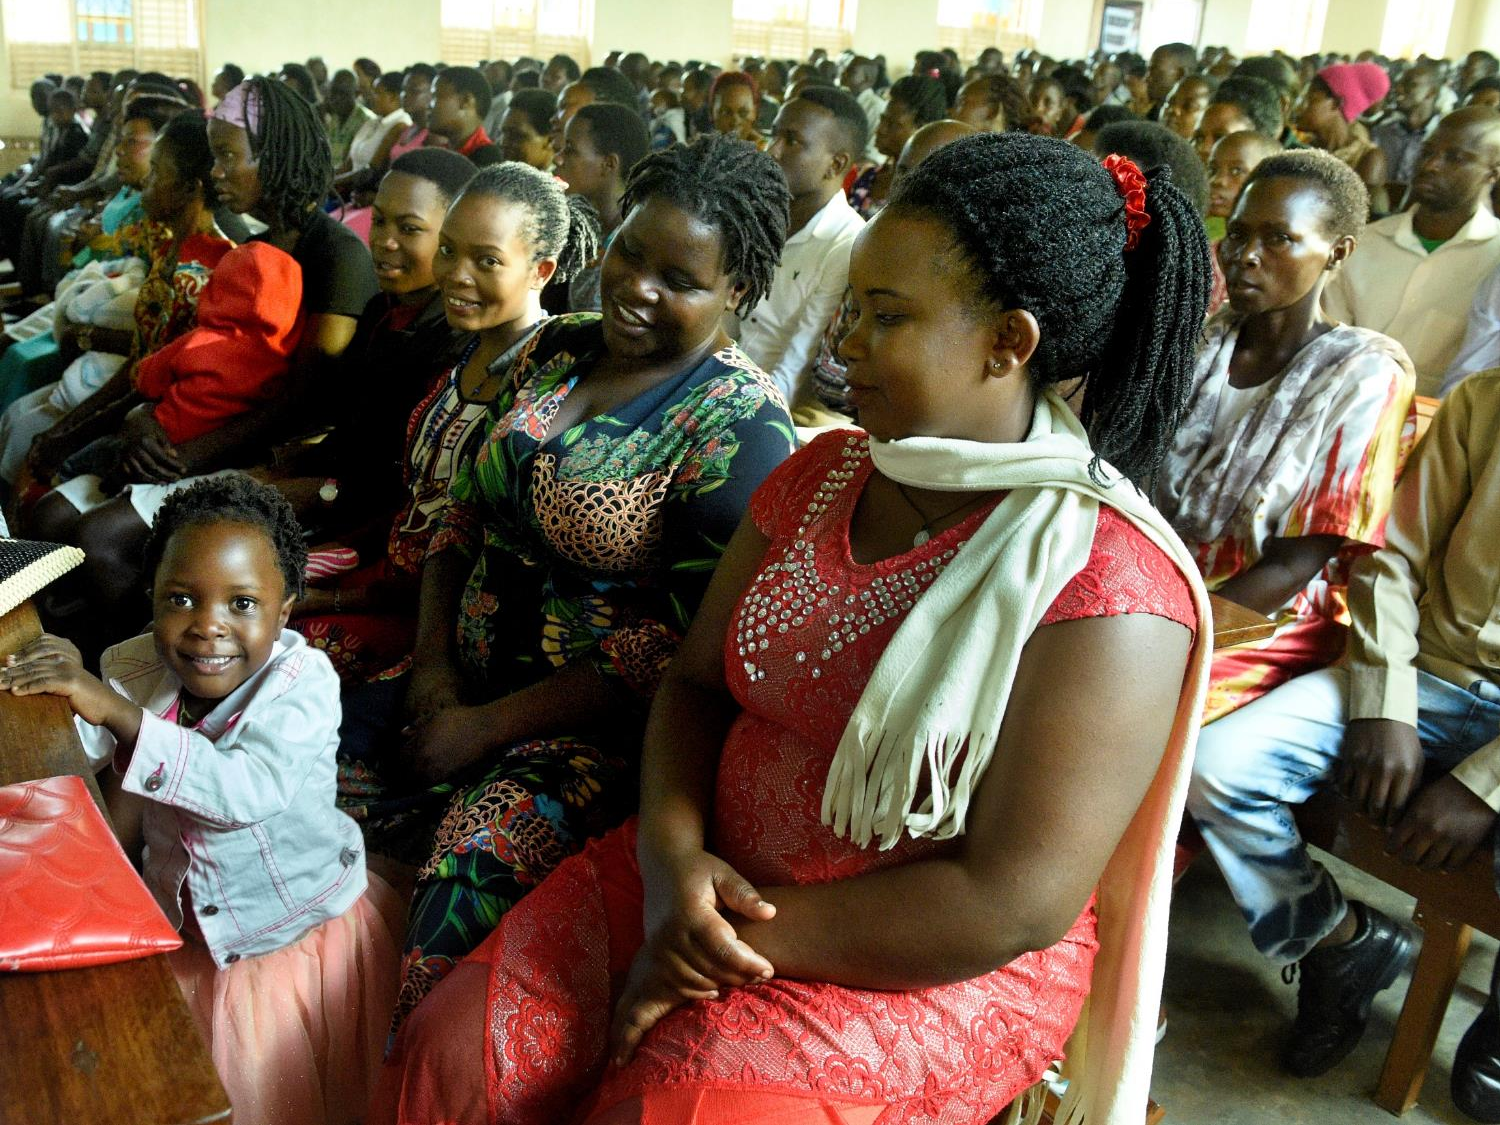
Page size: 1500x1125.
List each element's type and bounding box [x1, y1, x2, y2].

list [0, 0, 1500, 1125]
